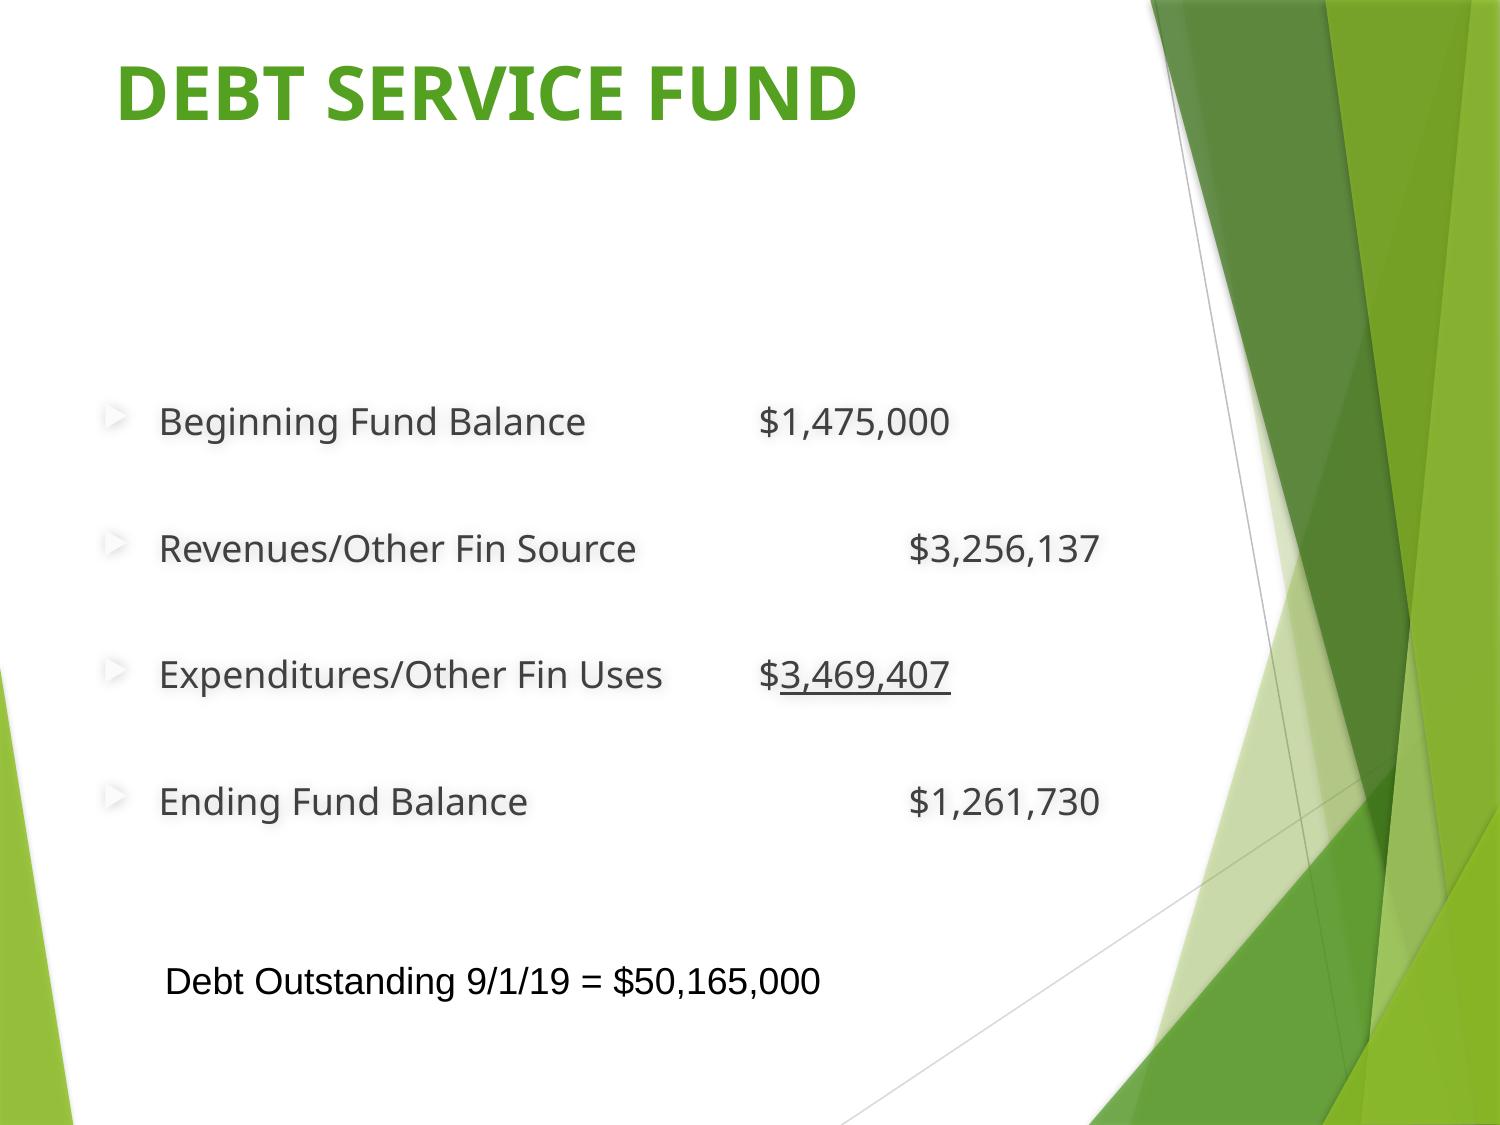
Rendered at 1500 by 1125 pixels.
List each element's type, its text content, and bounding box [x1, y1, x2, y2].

text_box Debt Outstanding 9/1/19 = $50,165,000 [149, 949, 838, 1010]
list Beginning Fund Balance $1,475,000 Revenues/Other Fin Source $3,256,137 Expenditures/Other Fin Uses $3,469,407 Ending Fund Balance $1,261,730 [87, 324, 1425, 1063]
title DEBT SERVICE FUND [99, 37, 963, 213]
